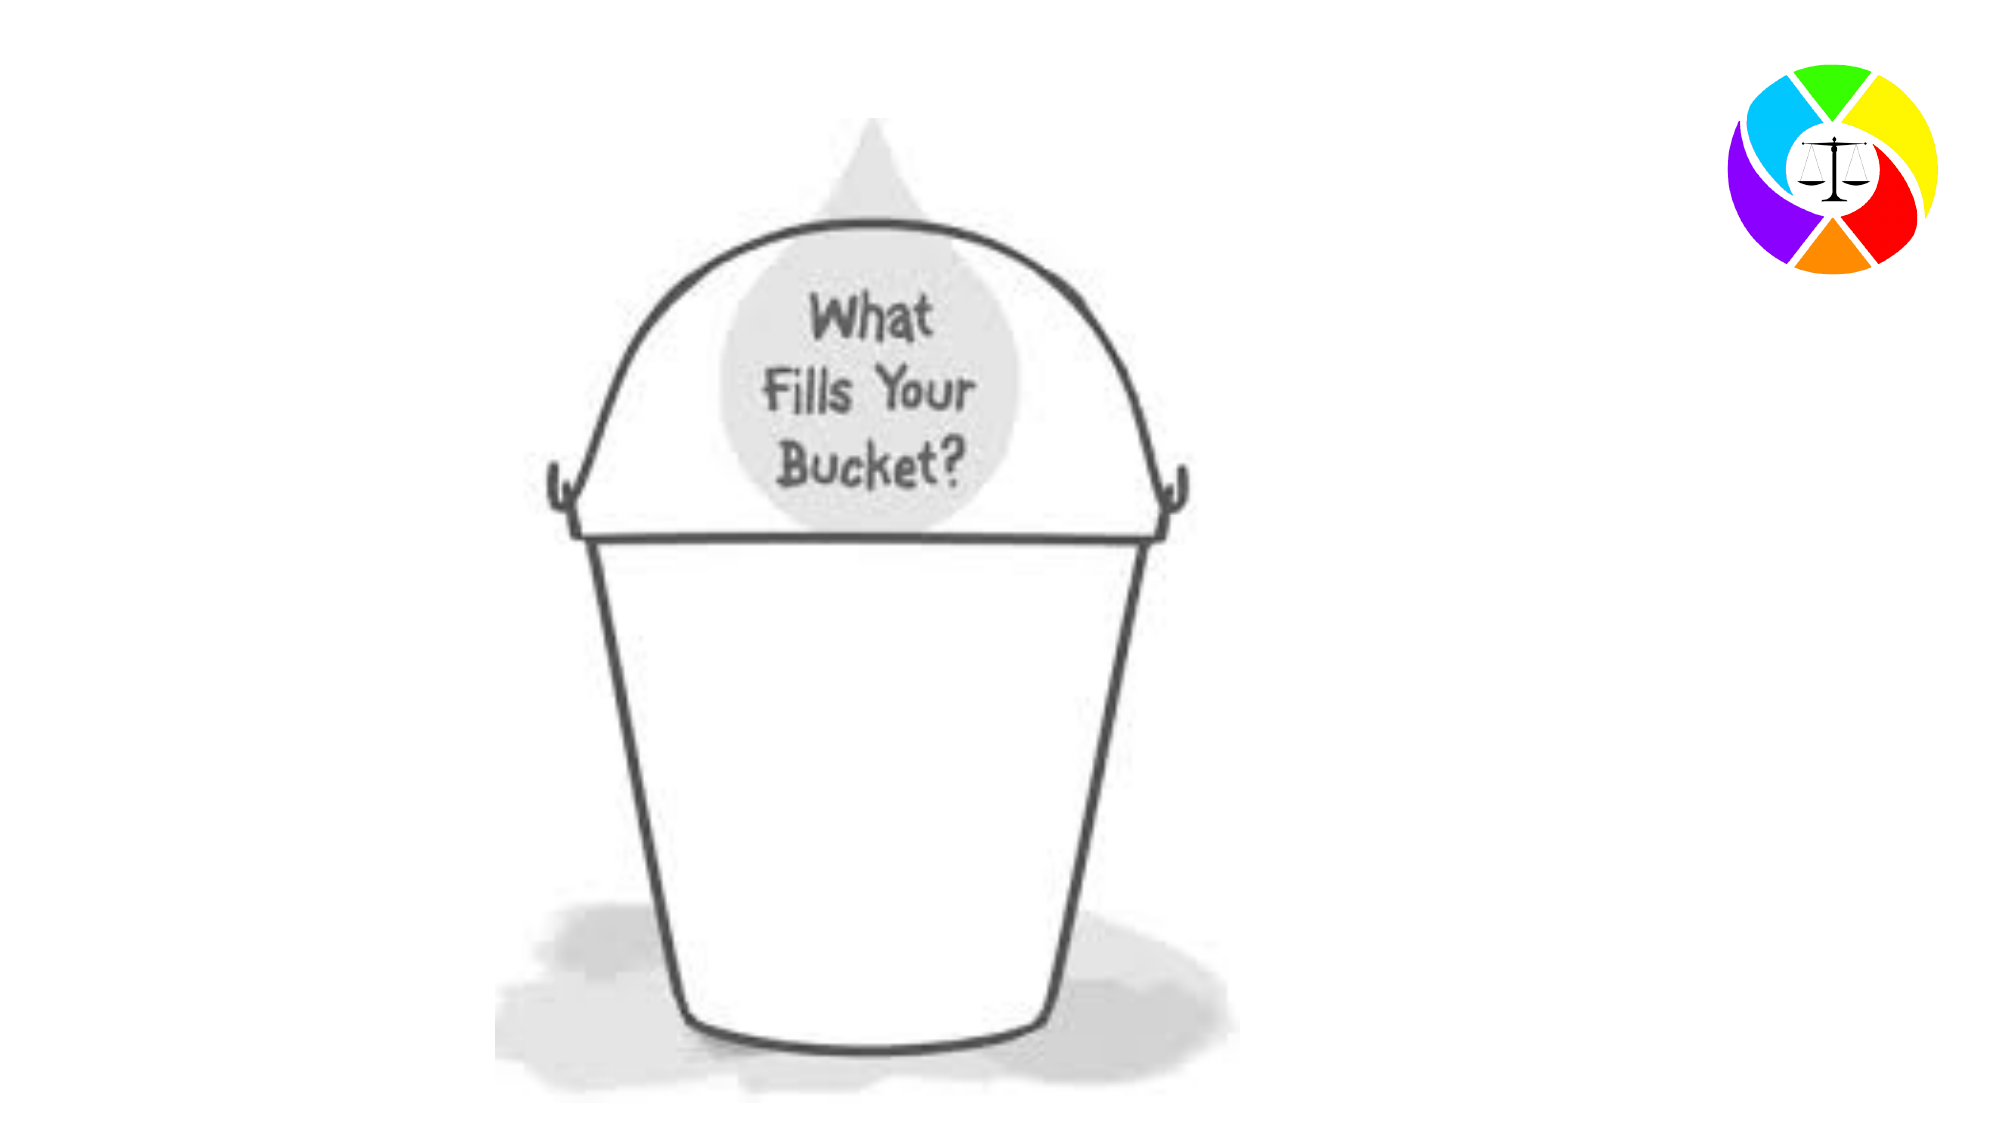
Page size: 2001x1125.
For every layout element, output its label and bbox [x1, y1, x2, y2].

list [495, 118, 1240, 1103]
picture [1694, 29, 1973, 308]
